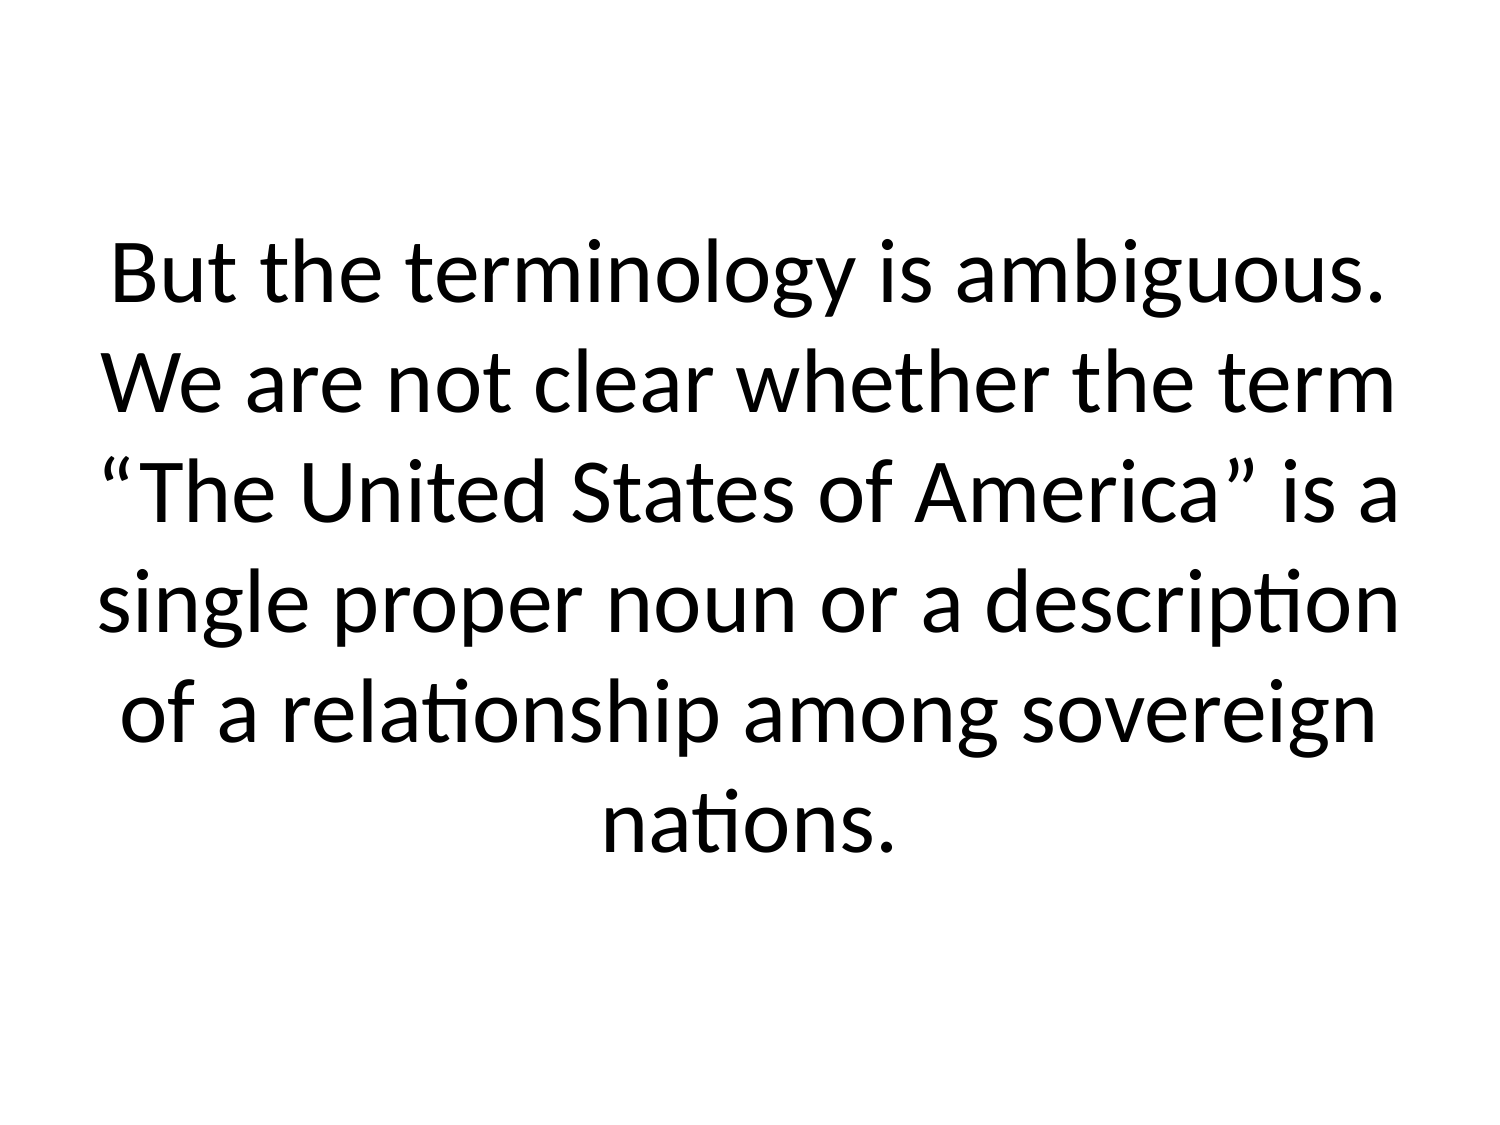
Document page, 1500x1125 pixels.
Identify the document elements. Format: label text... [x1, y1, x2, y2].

title But the terminology is ambiguous. We are not clear whether the term “The United States of America” is a single proper noun or a description of a relationship among sovereign nations. [74, 44, 1426, 1038]
